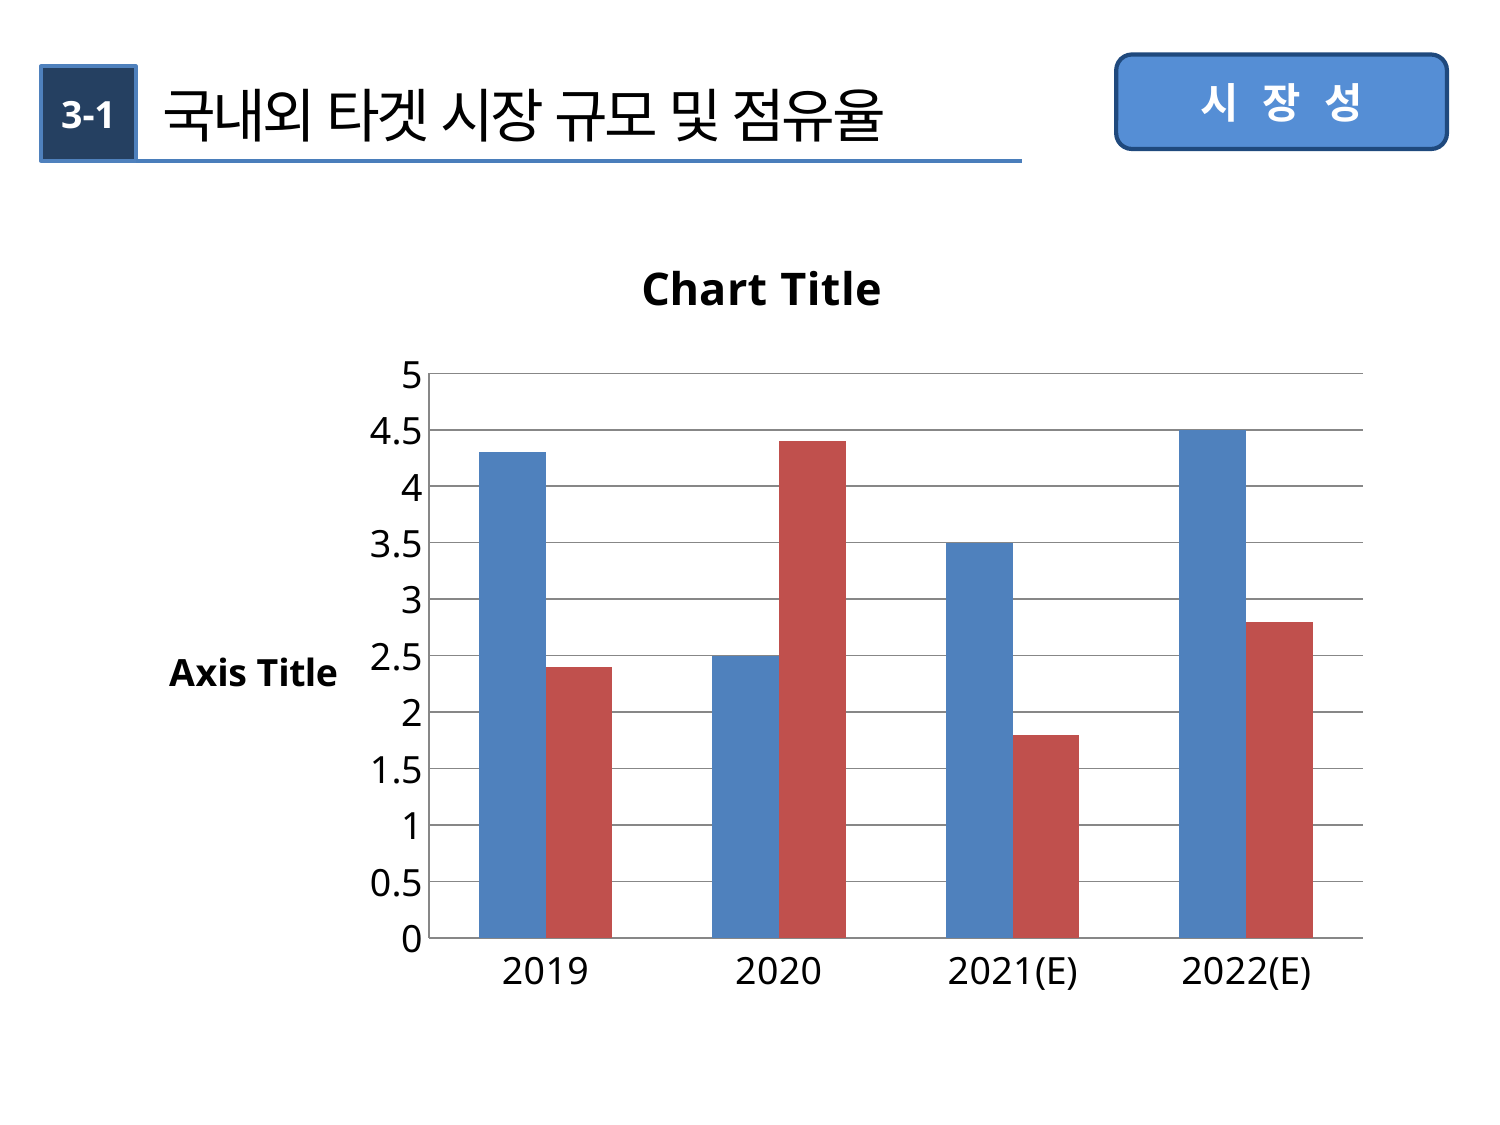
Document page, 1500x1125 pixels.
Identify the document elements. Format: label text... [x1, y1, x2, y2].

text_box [40, 66, 1022, 162]
chart [135, 219, 1389, 1012]
text_box 시 장 성 [1114, 52, 1450, 152]
